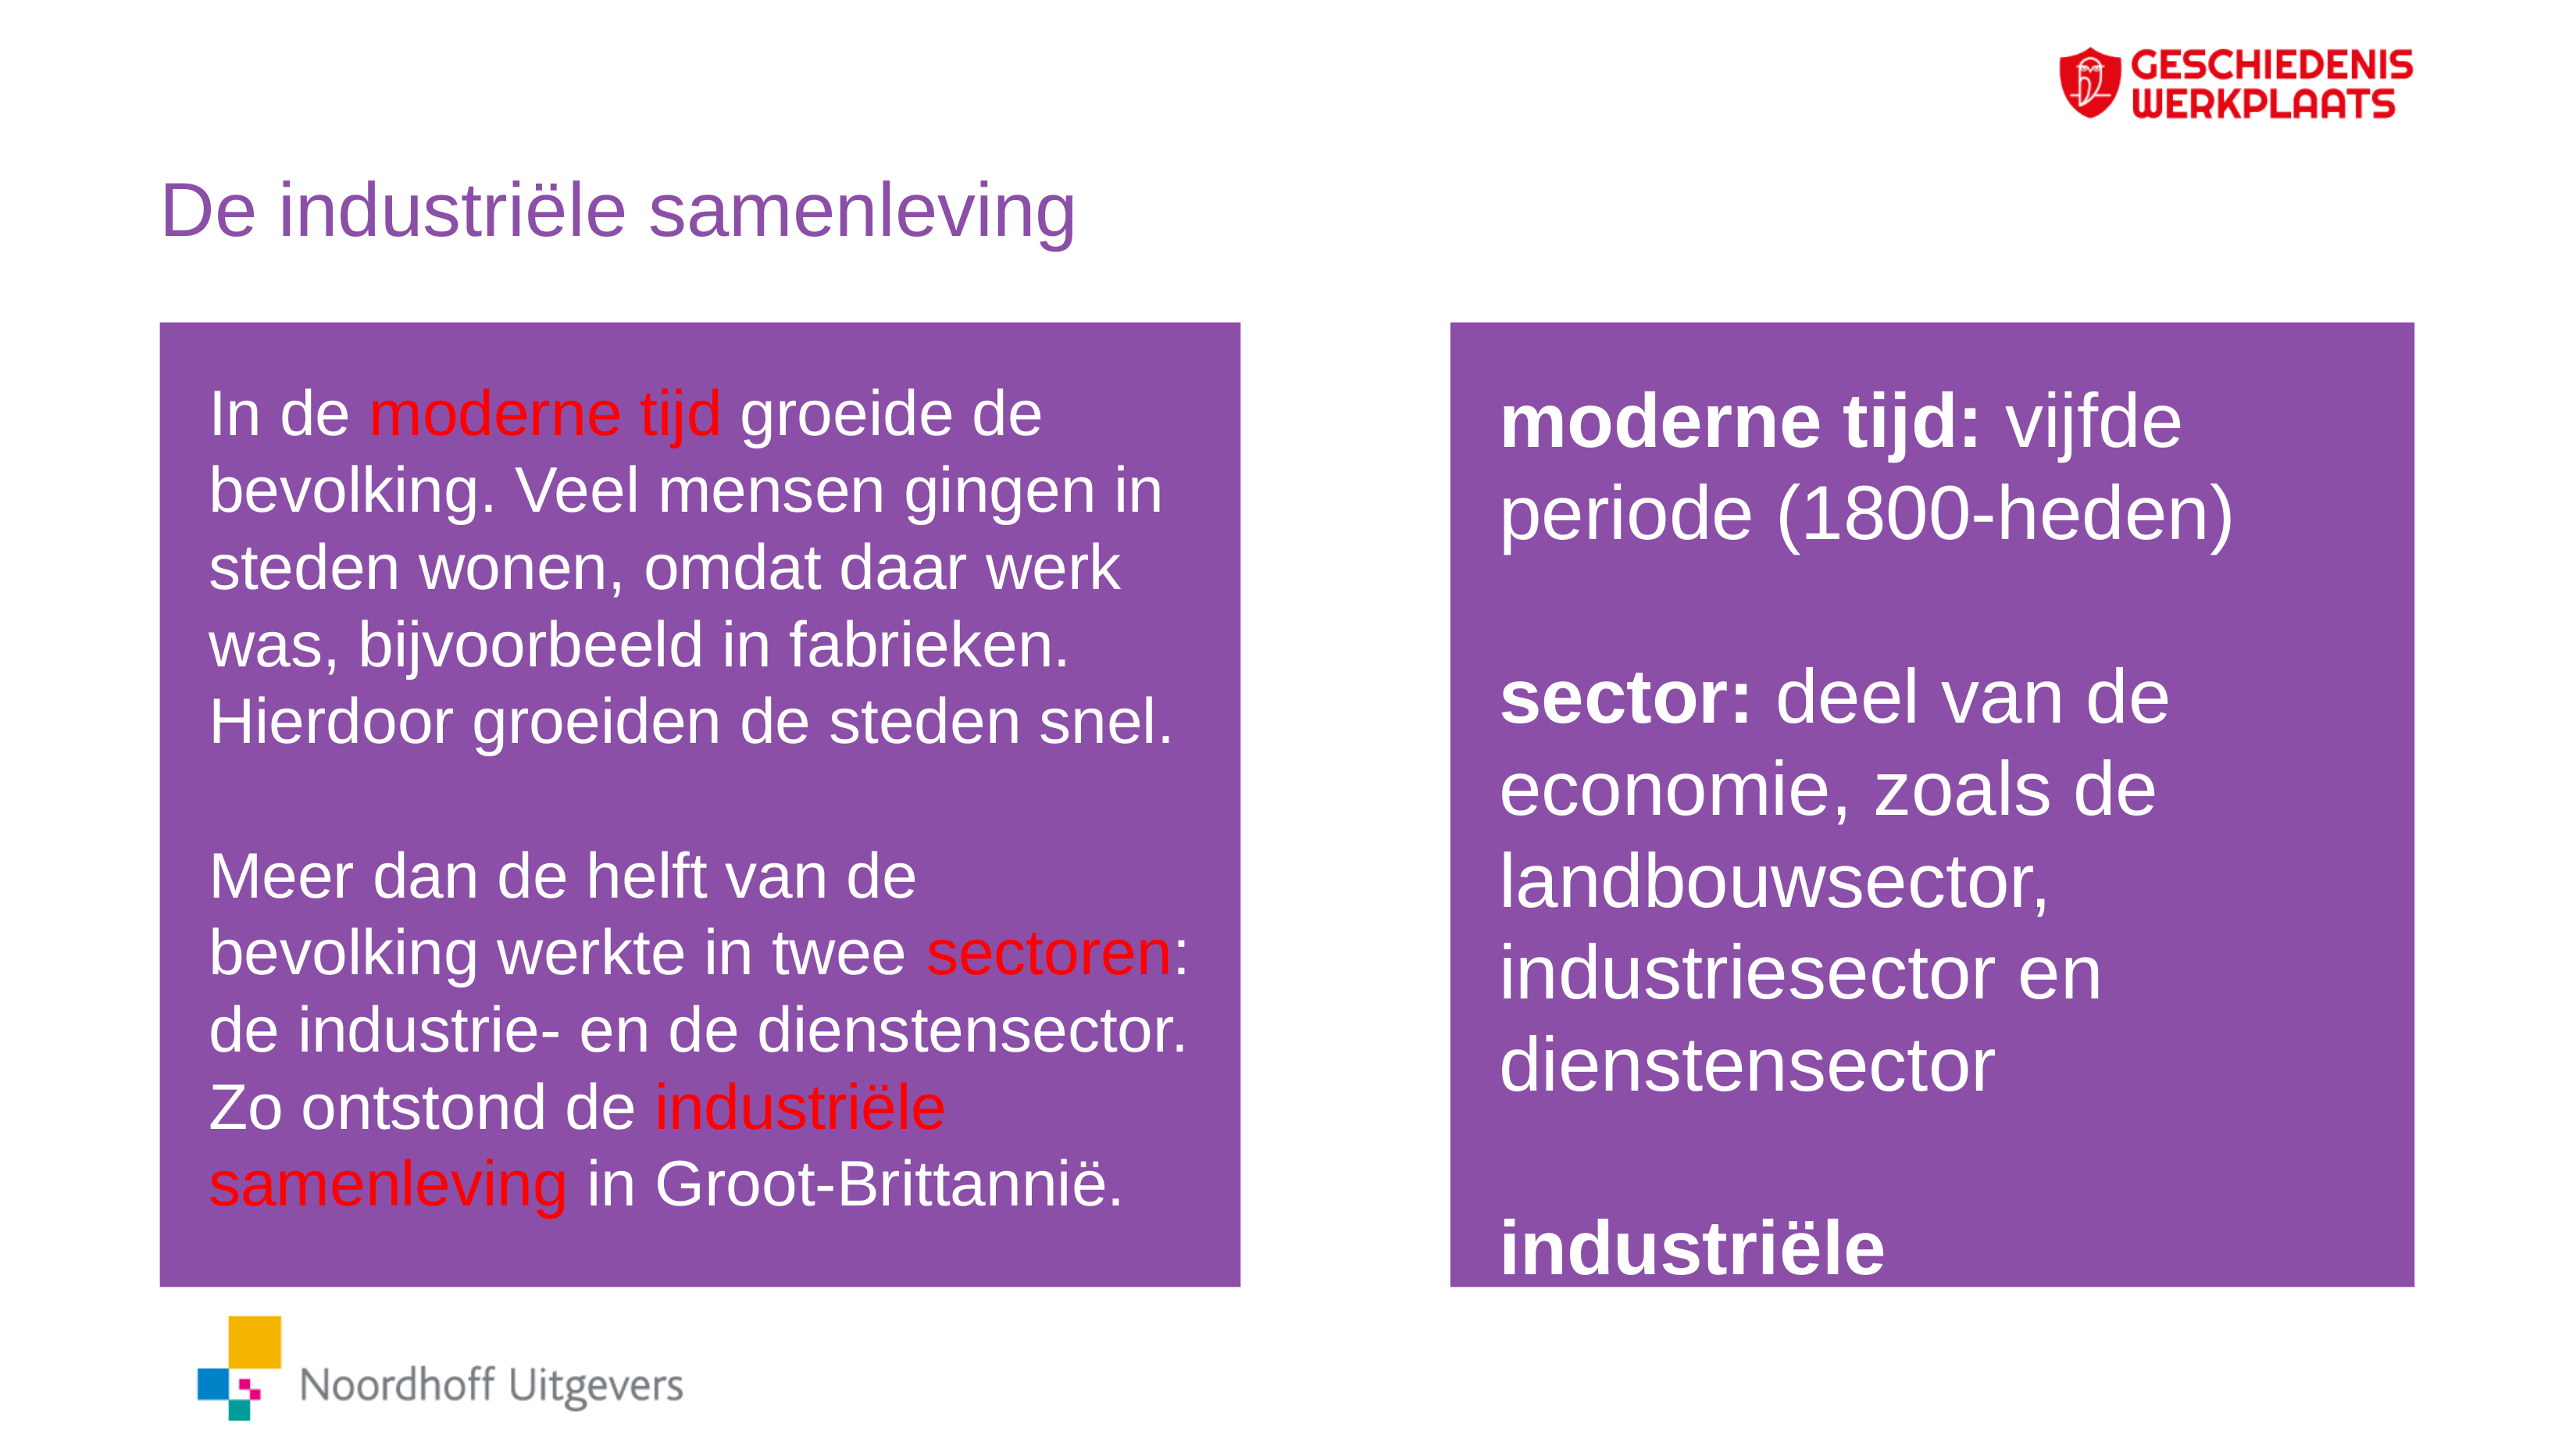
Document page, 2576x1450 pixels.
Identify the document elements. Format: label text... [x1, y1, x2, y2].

list moderne tijd: vijfde periode (1800-heden) sector: deel van de economie, zoals de landbouwsector, industriesector en dienstensector industriële samenleving: samenleving waarin meer dan de helft van de bevolking in steden woont en de meeste mensen werken in industrie en diensten [1450, 322, 2415, 1288]
picture [159, 1288, 802, 1449]
list In de moderne tijd groeide de bevolking. Veel mensen gingen in steden wonen, omdat daar werk was, bijvoorbeeld in fabrieken. Hierdoor groeiden de steden snel. Meer dan de helft van de bevolking werkte in twee sectoren: de industrie- en de dienstensector. Zo ontstond de industriële samenleving in Groot-Brittannië. [159, 322, 1241, 1288]
title De industriële samenleving [159, 159, 2416, 266]
picture [1610, 0, 2576, 161]
